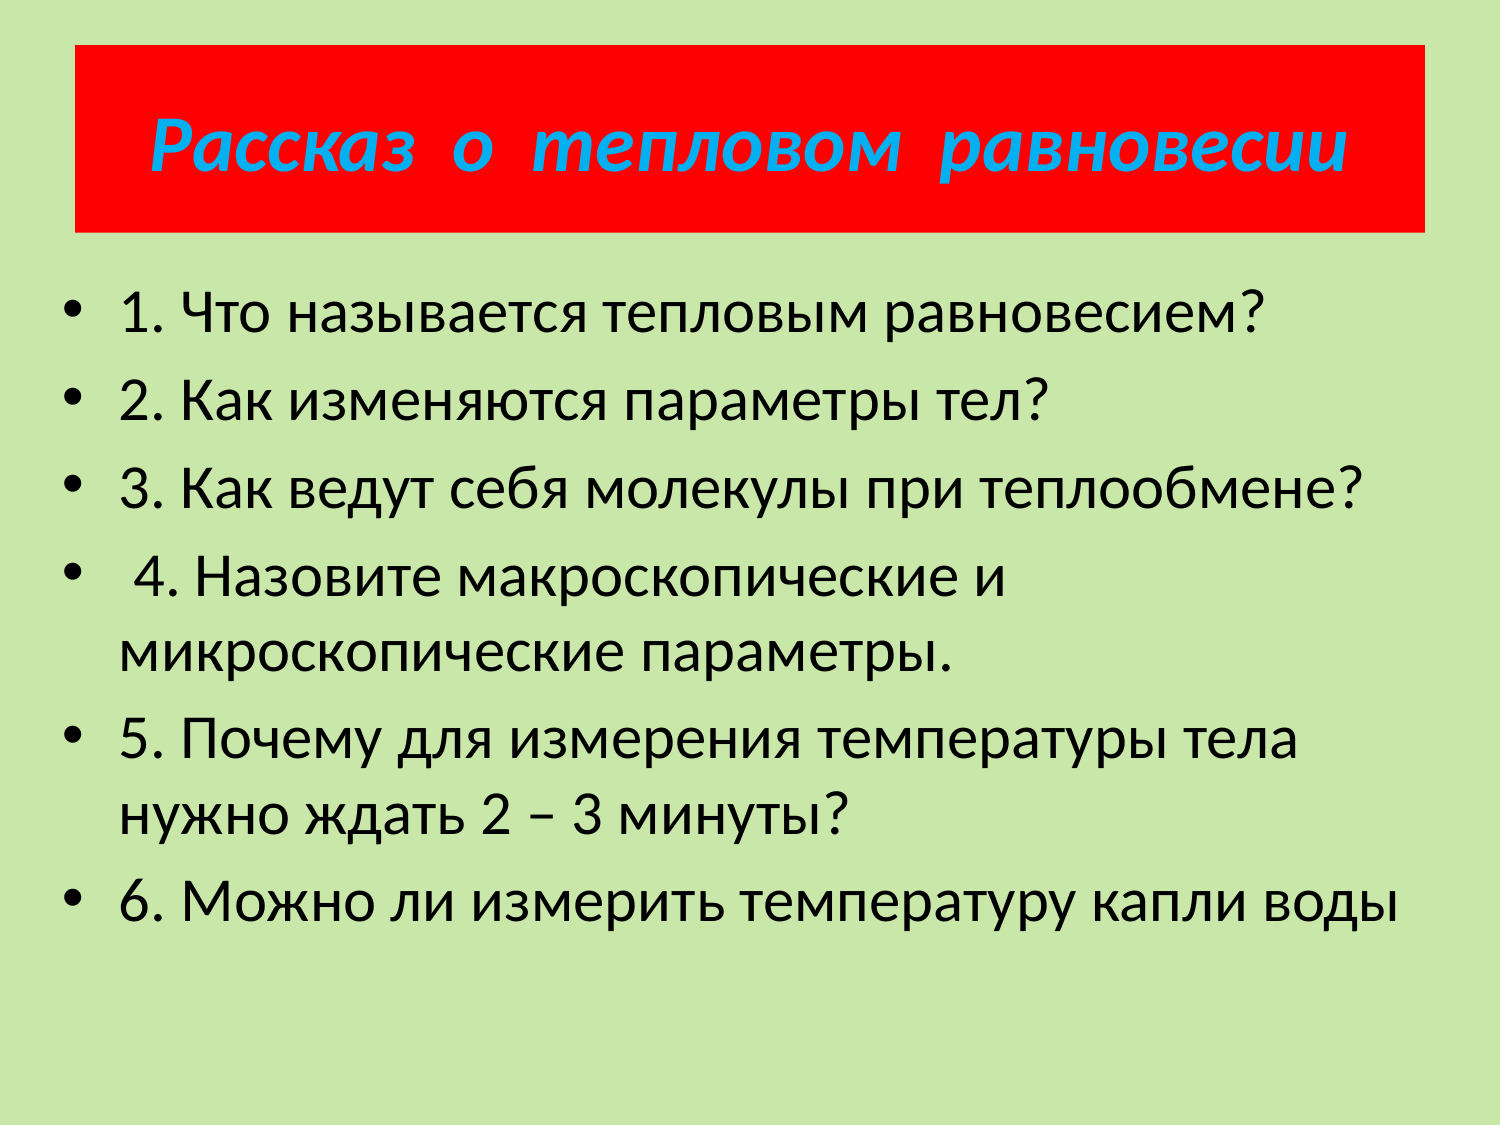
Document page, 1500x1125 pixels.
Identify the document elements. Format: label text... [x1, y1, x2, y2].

title Рассказ о тепловом равновесии [75, 45, 1425, 233]
list 1. Что называется тепловым равновесием? 2. Как изменяются параметры тел? 3. Как ведут себя молекулы при теплообмене? 4. Назовите макроскопические и микроскопические параметры. 5. Почему для измерения температуры тела нужно ждать 2 – 3 минуты? 6. Можно ли измерить температуру капли воды [46, 262, 1430, 1005]
